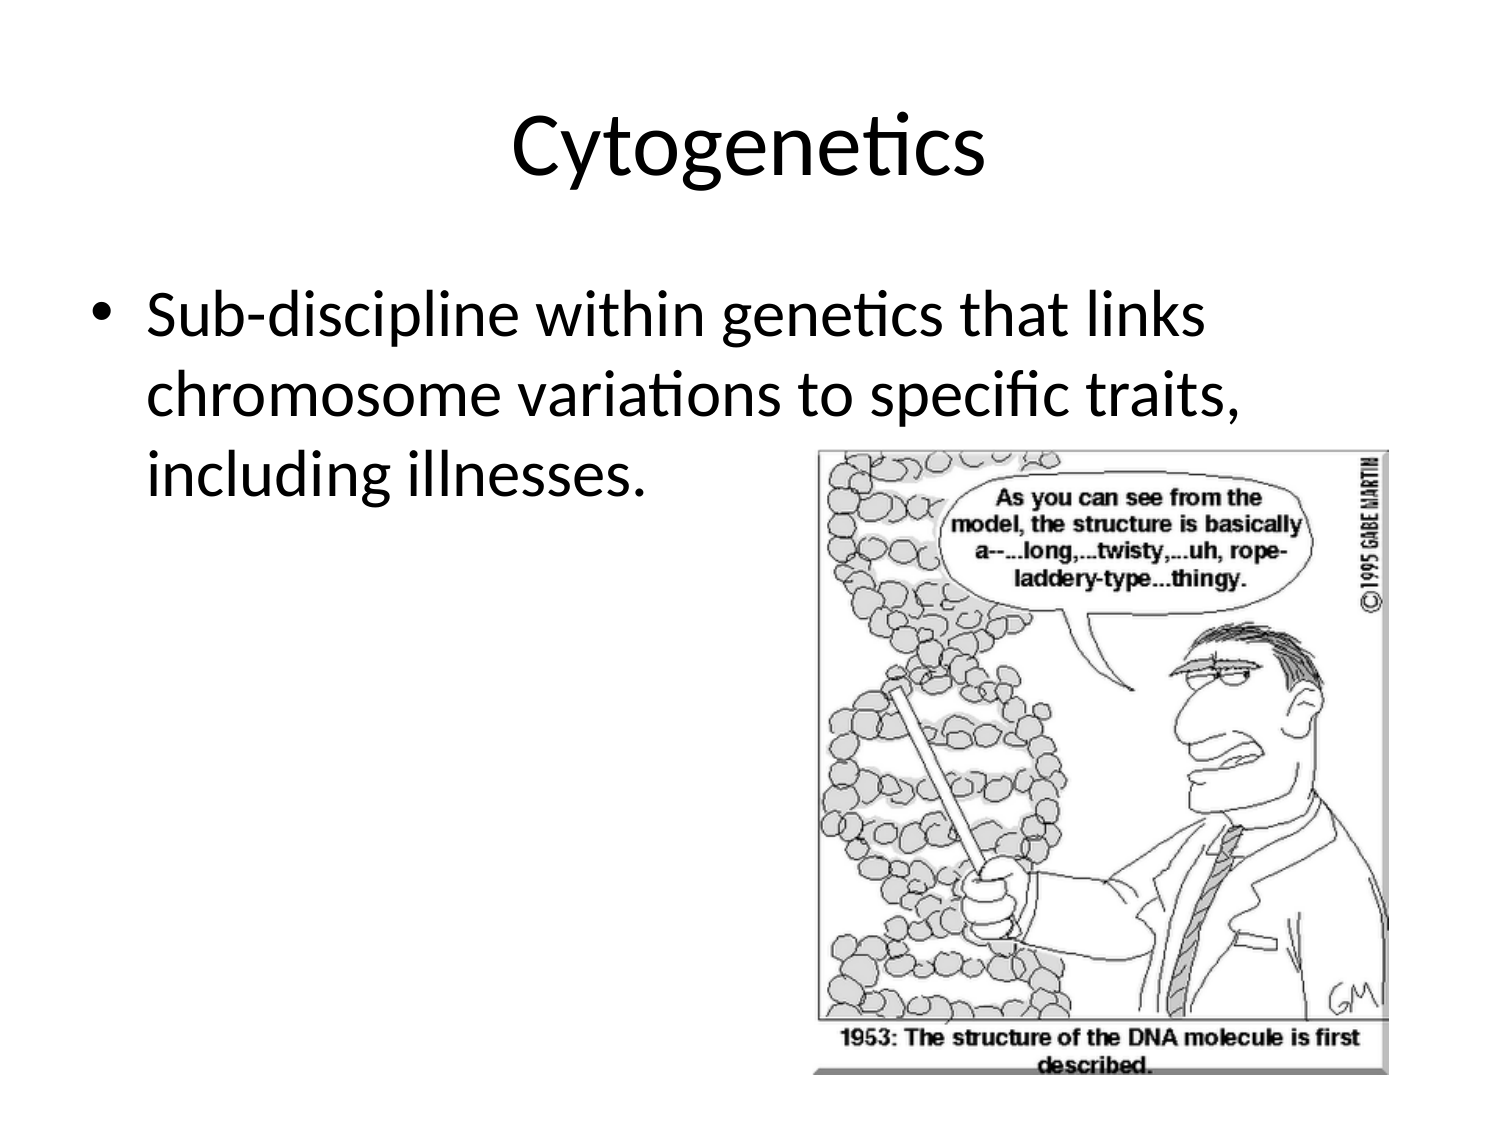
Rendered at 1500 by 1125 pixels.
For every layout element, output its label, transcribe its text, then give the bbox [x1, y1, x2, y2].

title Cytogenetics [75, 45, 1425, 233]
list Sub-discipline within genetics that links chromosome variations to specific traits, including illnesses. [75, 262, 1425, 1005]
picture [812, 449, 1390, 1076]
